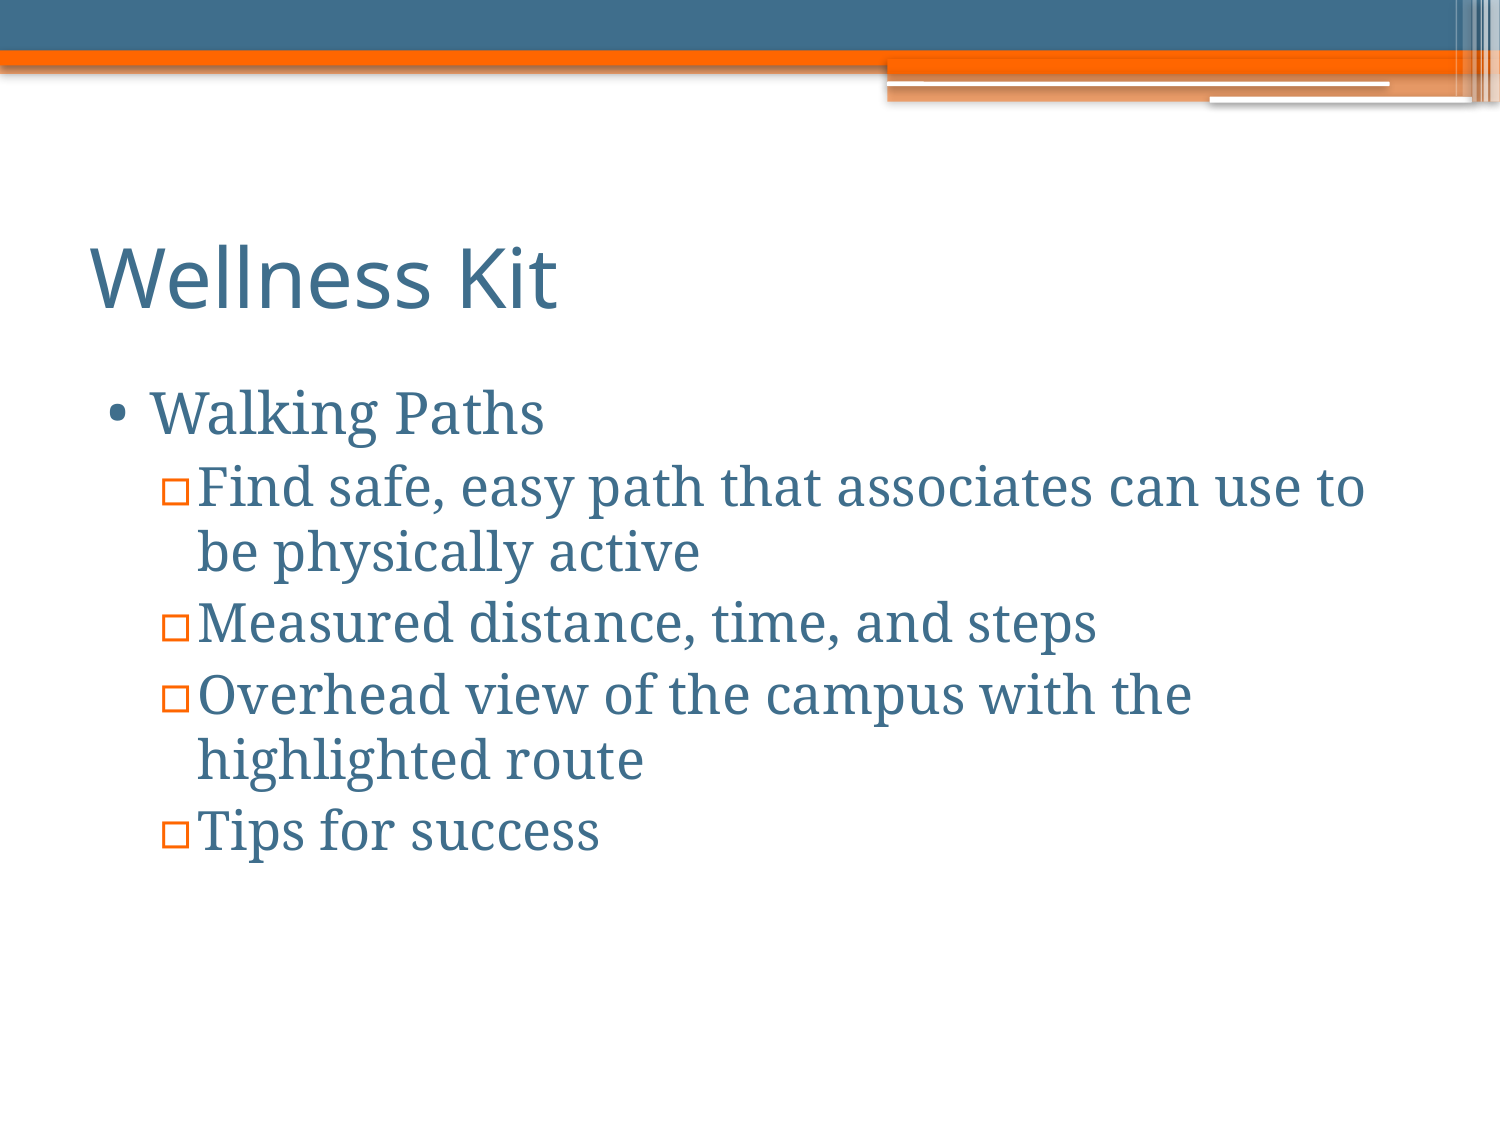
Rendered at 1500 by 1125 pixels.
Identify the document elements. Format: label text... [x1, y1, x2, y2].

list Walking Paths Find safe, easy path that associates can use to be physically active Measured distance, time, and steps Overhead view of the campus with the highlighted route Tips for success [75, 368, 1425, 1079]
title Wellness Kit [75, 187, 1425, 363]
